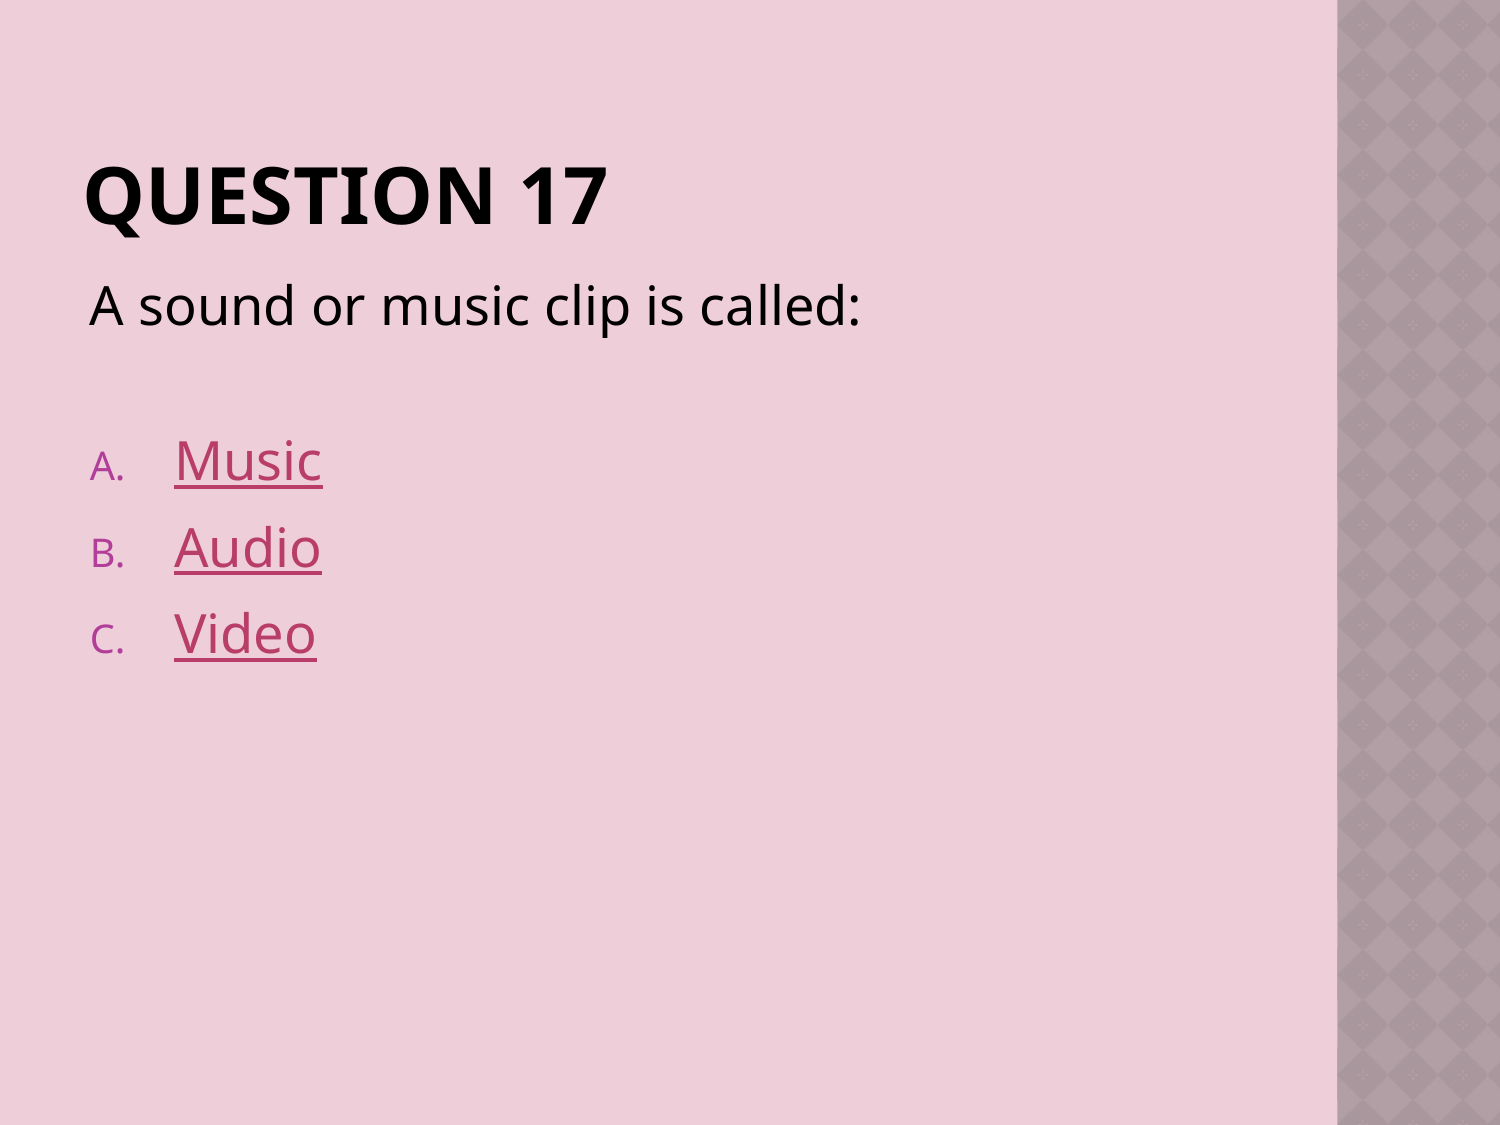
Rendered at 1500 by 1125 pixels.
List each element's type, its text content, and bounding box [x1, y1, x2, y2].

list A sound or music clip is called: Music Audio Video [75, 264, 1263, 1059]
title Question 17 [75, 52, 1263, 240]
